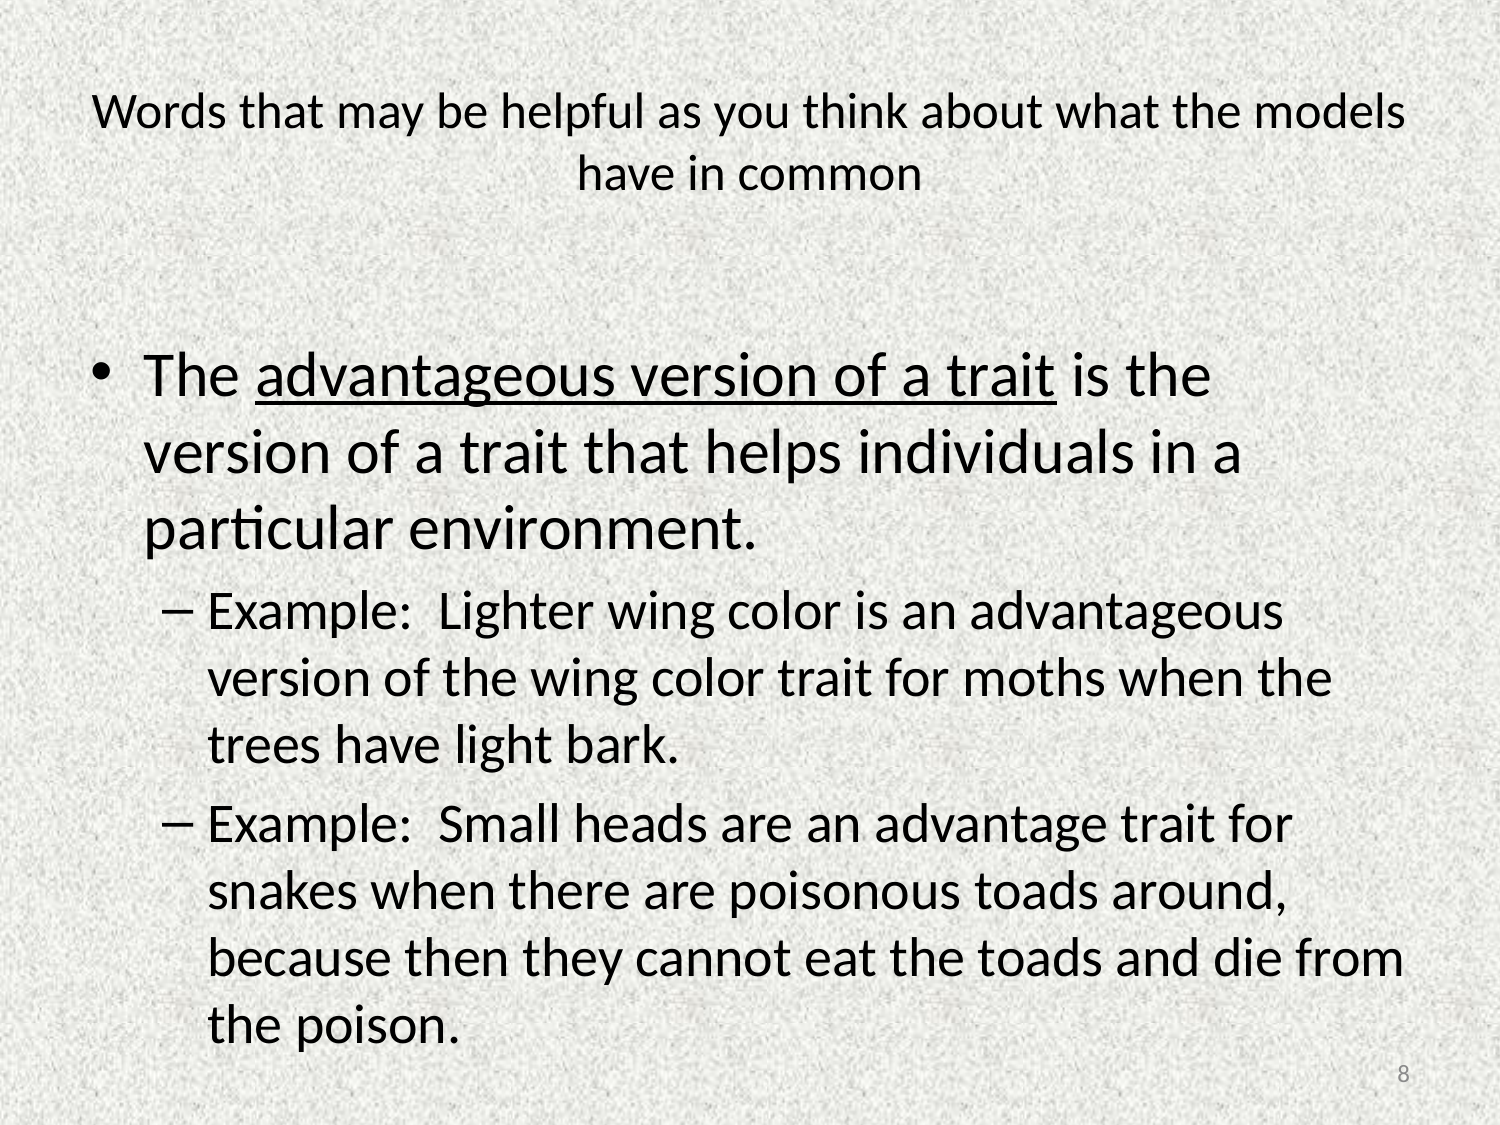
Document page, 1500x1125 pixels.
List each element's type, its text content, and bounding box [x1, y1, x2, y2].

list The advantageous version of a trait is the version of a trait that helps individuals in a particular environment. Example: Lighter wing color is an advantageous version of the wing color trait for moths when the trees have light bark. Example: Small heads are an advantage trait for snakes when there are poisonous toads around, because then they cannot eat the toads and die from the poison. [75, 324, 1425, 1068]
picture [0, 0, 1500, 1125]
title Words that may be helpful as you think about what the models have in common [75, 45, 1425, 233]
slide_number 8 [1074, 1042, 1425, 1103]
